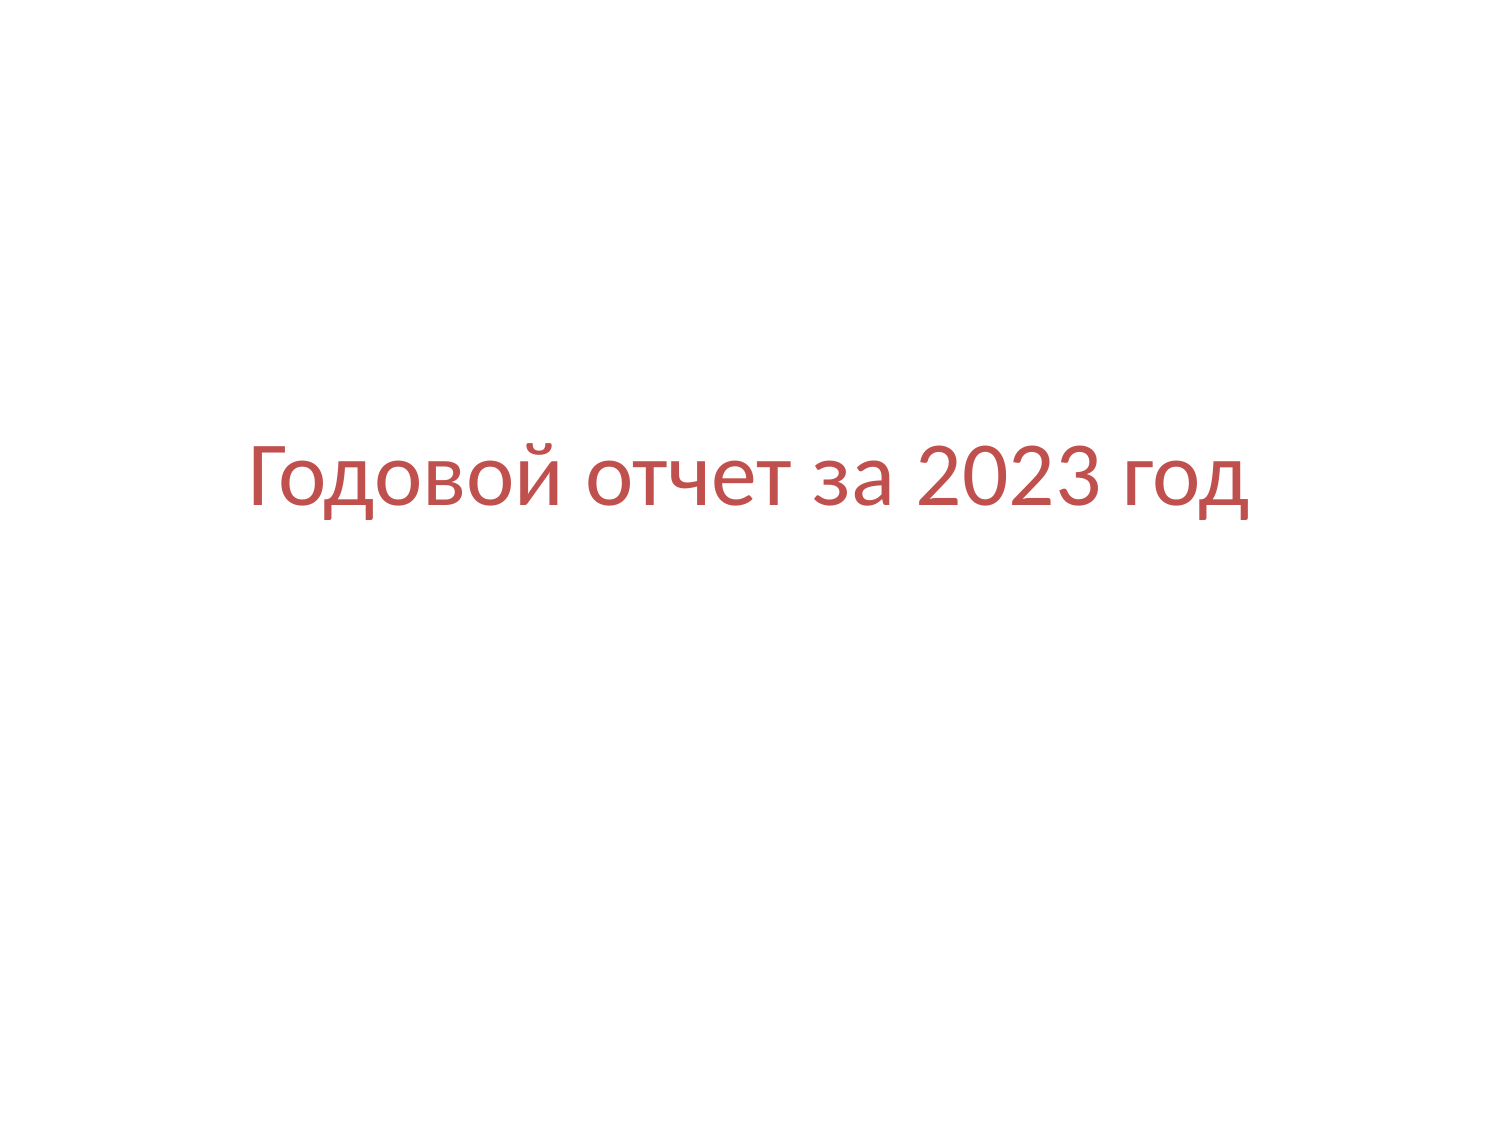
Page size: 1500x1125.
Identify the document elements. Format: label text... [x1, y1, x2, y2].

title Годовой отчет за 2023 год [75, 375, 1425, 563]
